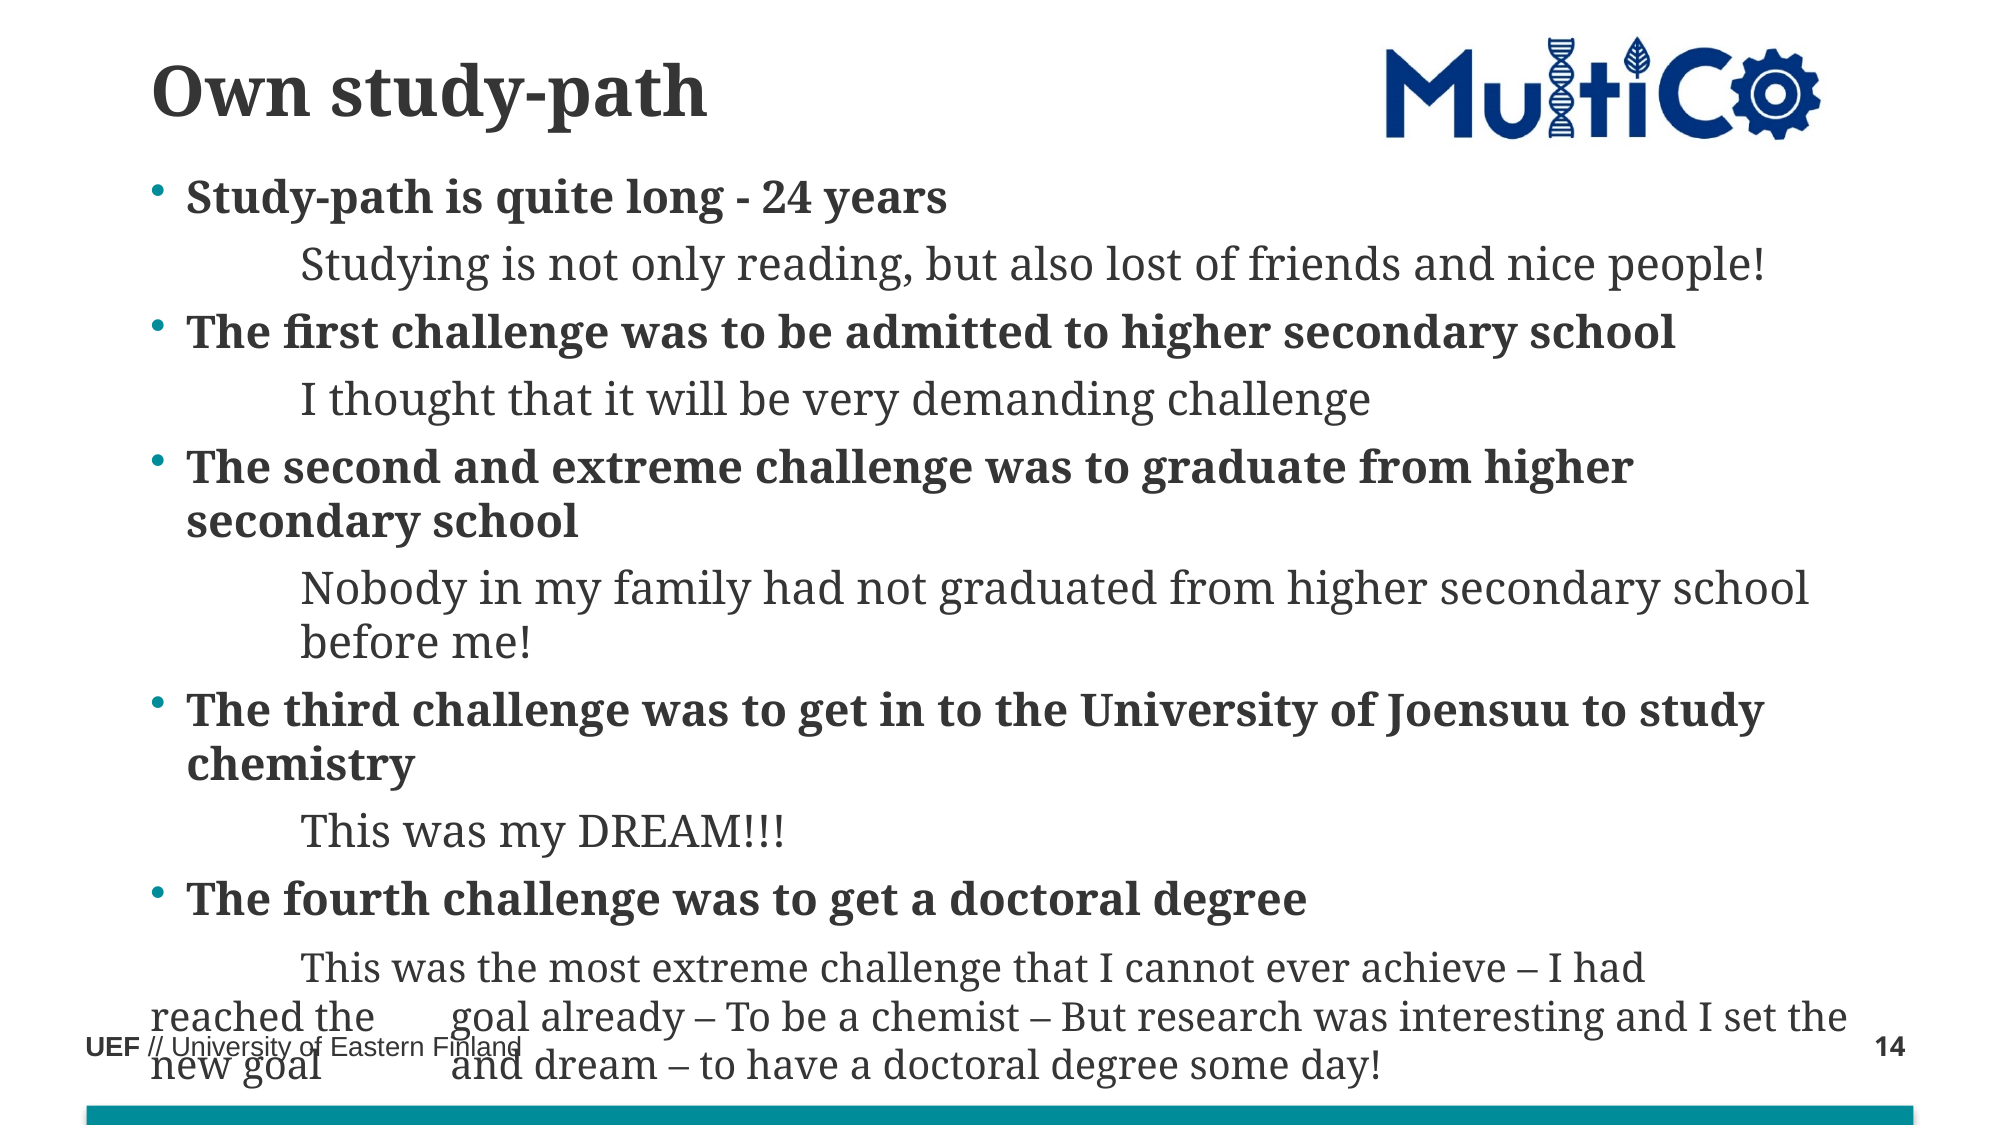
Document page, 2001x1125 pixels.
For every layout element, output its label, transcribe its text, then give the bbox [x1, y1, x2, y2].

list Study-path is quite long - 24 years Studying is not only reading, but also lost of friends and nice people! The first challenge was to be admitted to higher secondary school I thought that it will be very demanding challenge The second and extreme challenge was to graduate from higher secondary school Nobody in my family had not graduated from higher secondary school before me! The third challenge was to get in to the University of Joensuu to study chemistry This was my DREAM!!! The fourth challenge was to get a doctoral degree This was the most extreme challenge that I cannot ever achieve – I had reached the goal already – To be a chemist – But research was interesting and I set the new goal and dream – to have a doctoral degree some day! [135, 160, 1894, 847]
slide_number 14 [1826, 1026, 1906, 1068]
title Own study-path [135, 37, 1365, 160]
picture [1370, 15, 1837, 162]
